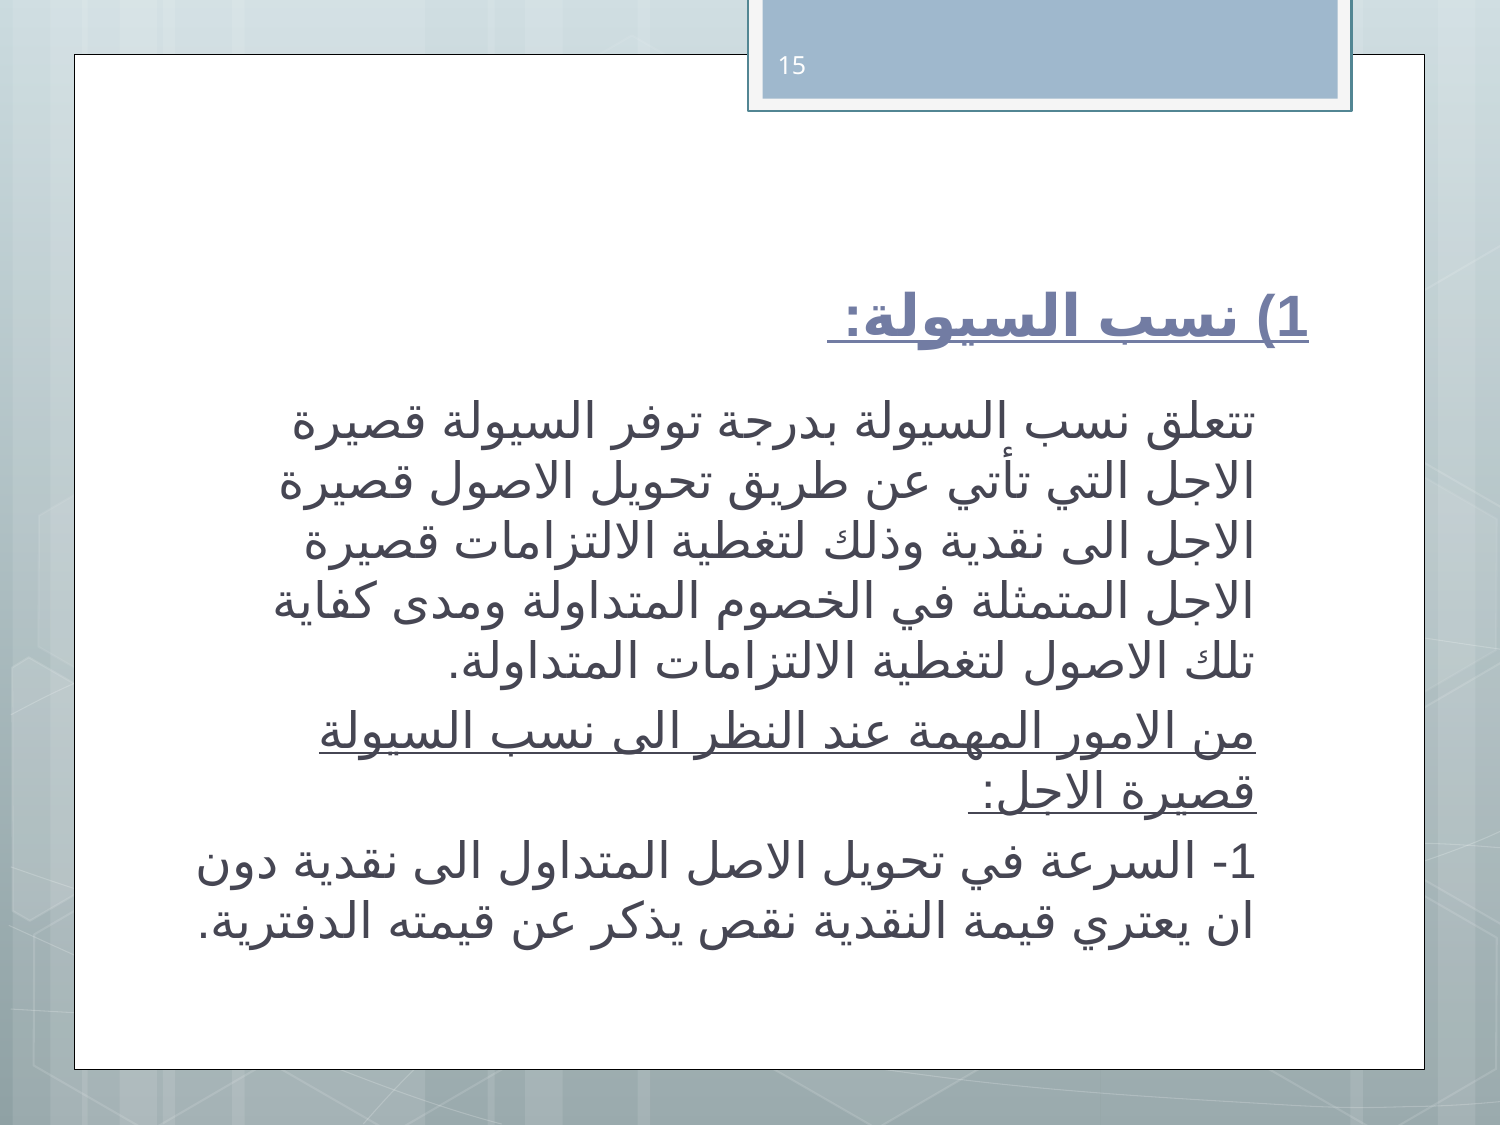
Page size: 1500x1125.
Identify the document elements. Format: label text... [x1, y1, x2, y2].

list تتعلق نسب السيولة بدرجة توفر السيولة قصيرة الاجل التي تأتي عن طريق تحويل الاصول قصيرة الاجل الى نقدية وذلك لتغطية الالتزامات قصيرة الاجل المتمثلة في الخصوم المتداولة ومدى كفاية تلك الاصول لتغطية الالتزامات المتداولة. من الامور المهمة عند النظر الى نسب السيولة قصيرة الاجل: 1- السرعة في تحويل الاصل المتداول الى نقدية دون ان يعتري قيمة النقدية نقص يذكر عن قيمته الدفترية. [171, 381, 1283, 957]
slide_number 15 [762, 36, 982, 97]
title 1) نسب السيولة: [171, 168, 1324, 357]
